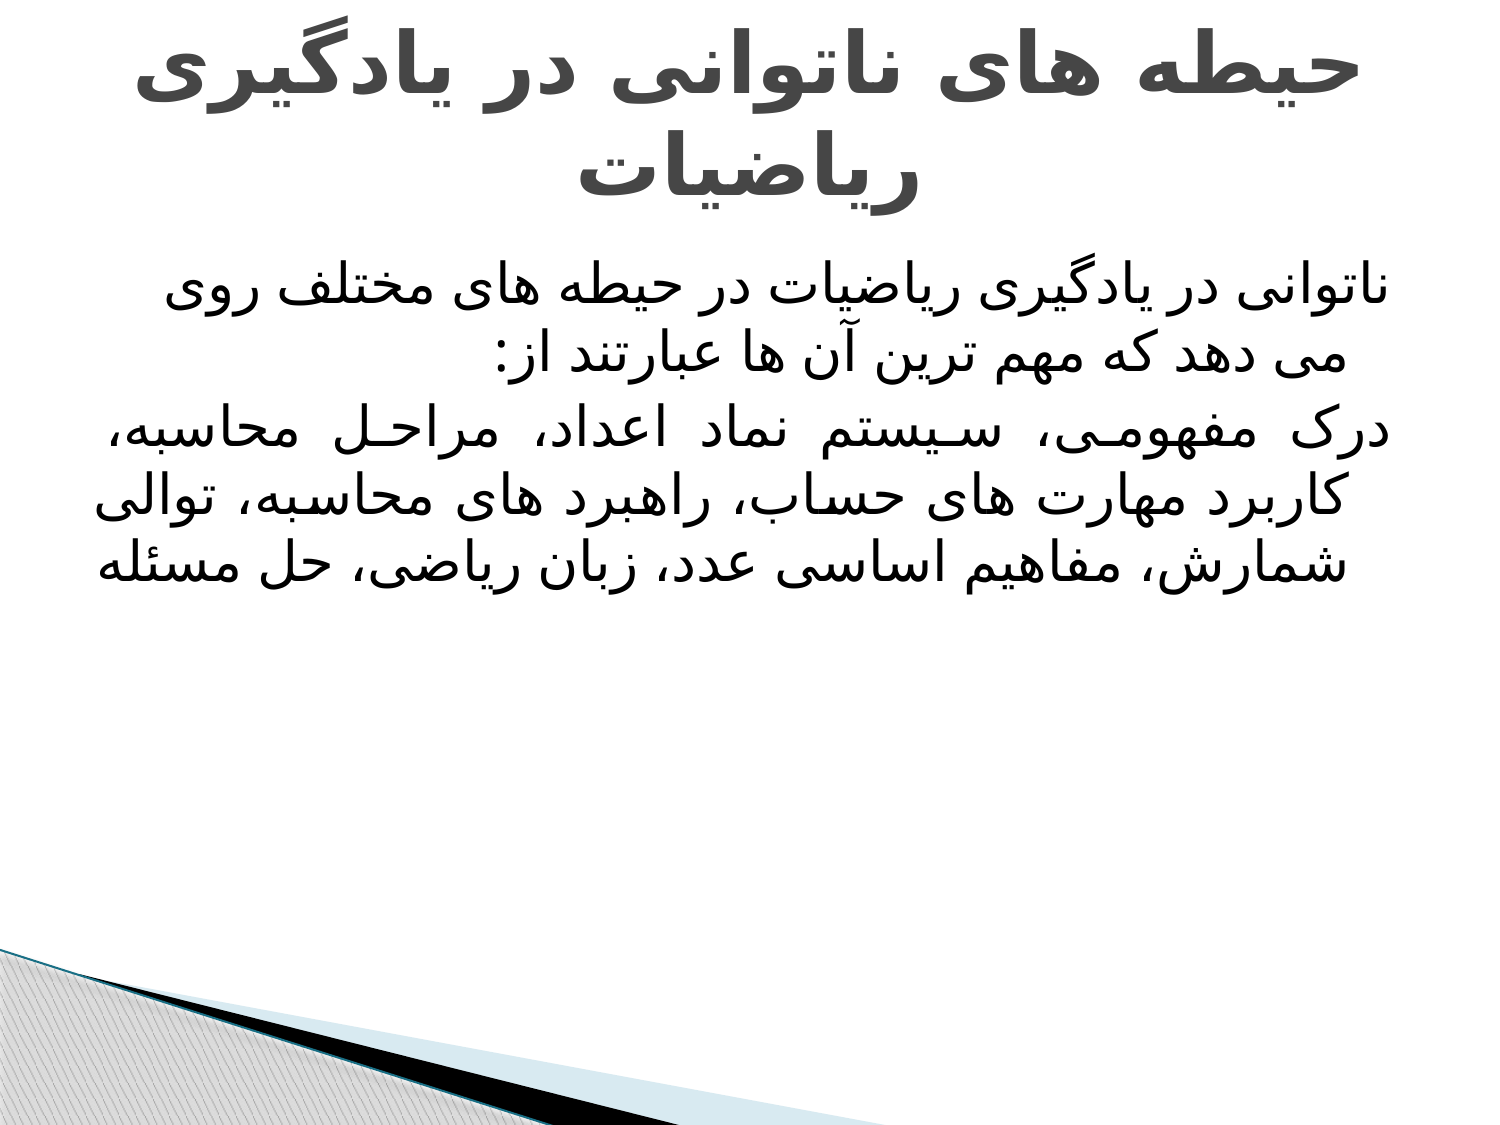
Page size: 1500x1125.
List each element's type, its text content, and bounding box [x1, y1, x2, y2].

list ناتوانی در یادگیری ریاضیات در حیطه های مختلف روی می دهد که مهم ترین آن ها عبارتند از: درک مفهومی، سیستم نماد اعداد، مراحل محاسبه، کاربرد مهارت های حساب، راهبرد های محاسبه، توالی شمارش، مفاهیم اساسی عدد، زبان ریاضی، حل مسئله [75, 176, 1425, 986]
title حیطه های ناتوانی در یادگیری ریاضیات [75, 45, 1425, 176]
